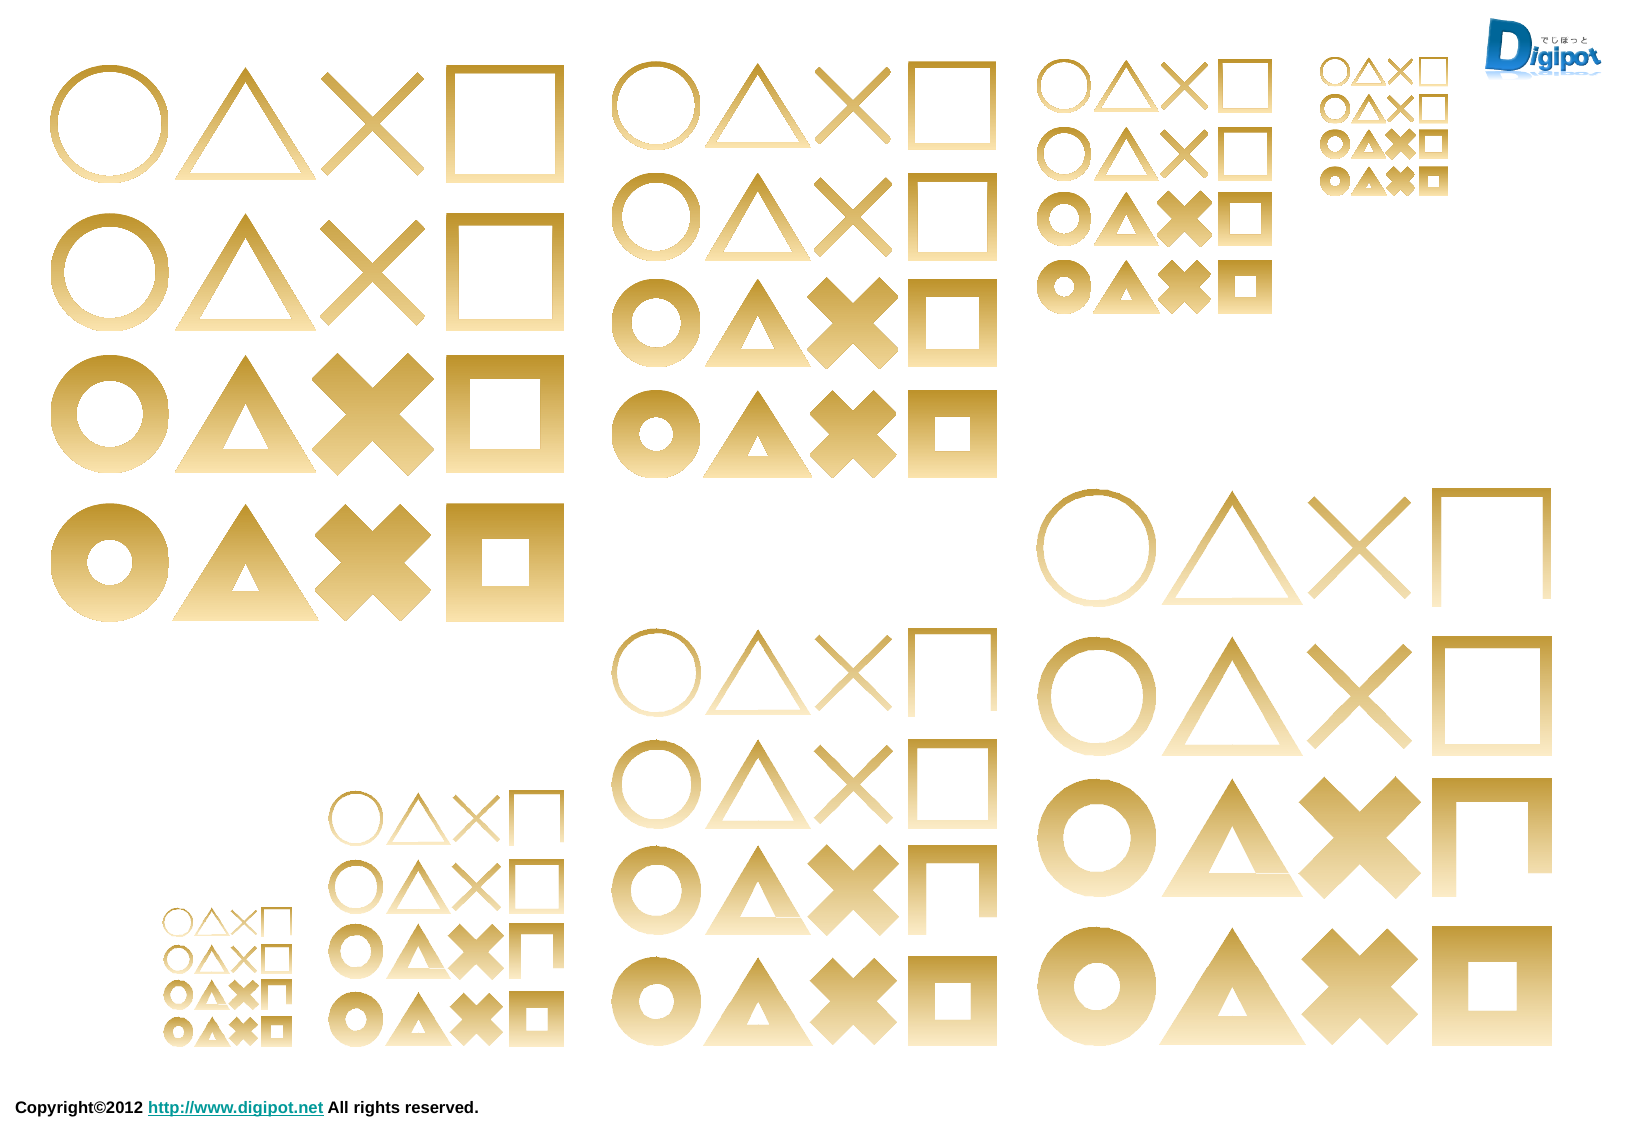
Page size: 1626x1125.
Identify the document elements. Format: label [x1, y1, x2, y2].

text_box [328, 786, 564, 1047]
text_box [611, 54, 997, 480]
text_box [1036, 479, 1552, 1047]
picture [1485, 18, 1602, 82]
text_box [162, 904, 292, 1047]
text_box [611, 621, 997, 1047]
text_box [1320, 54, 1449, 197]
text_box [50, 55, 565, 624]
text_box [1036, 54, 1273, 315]
